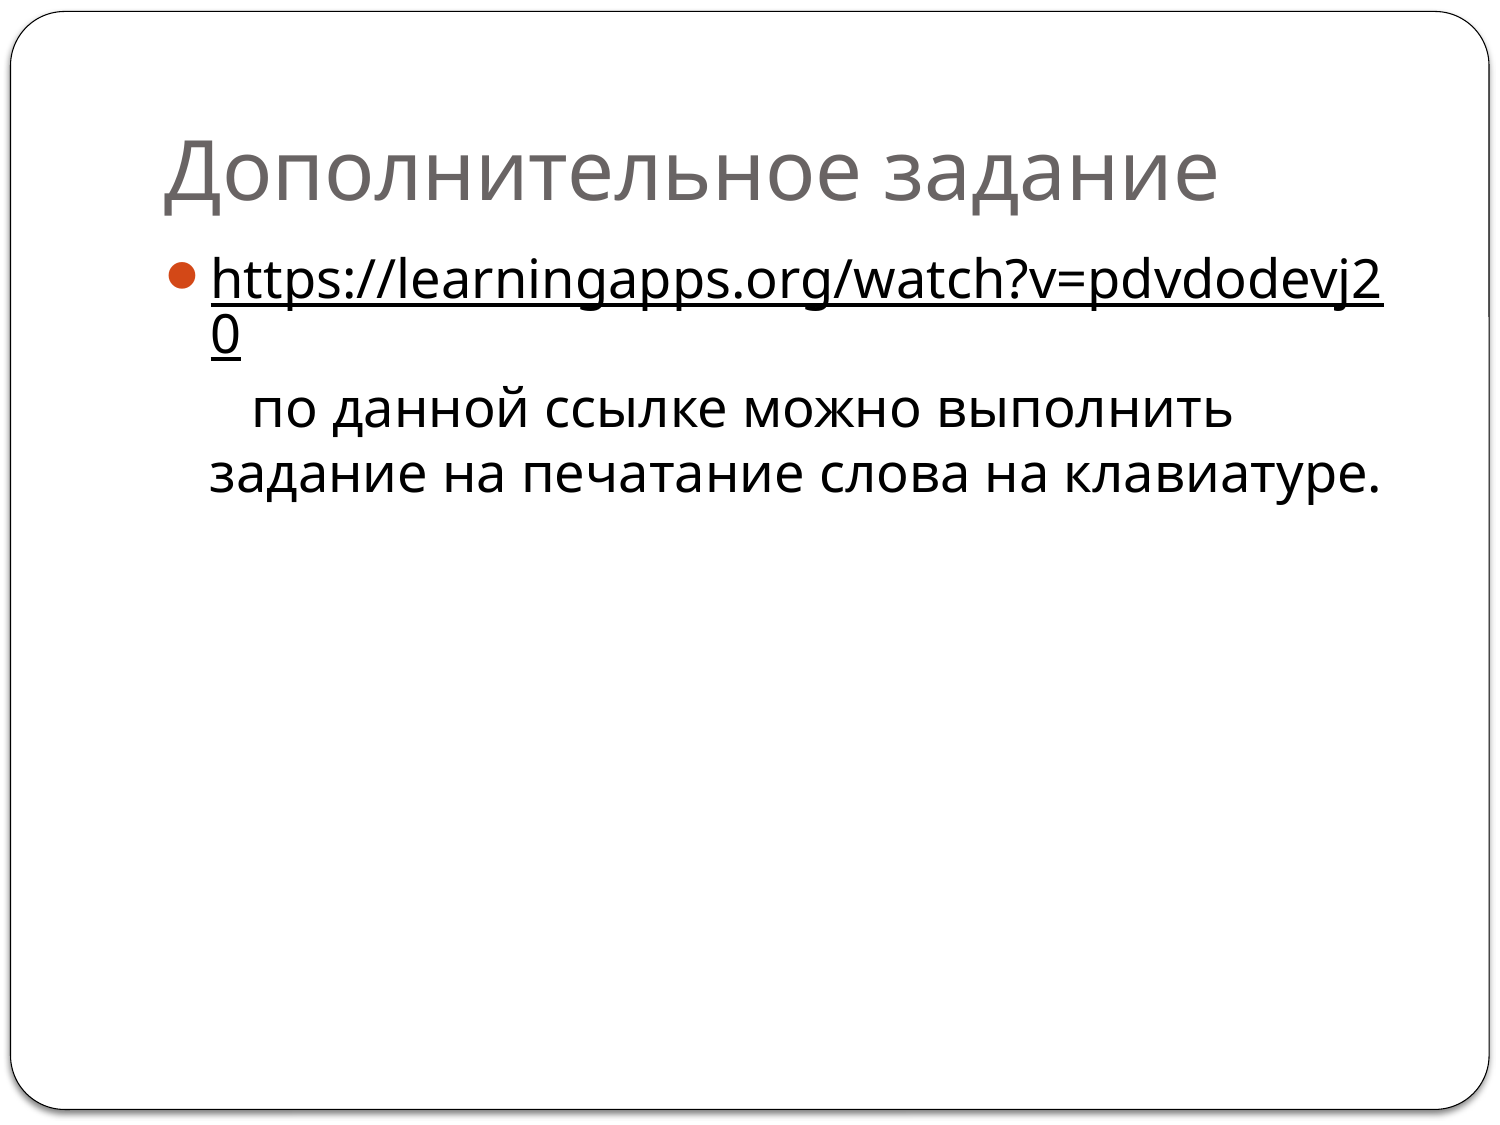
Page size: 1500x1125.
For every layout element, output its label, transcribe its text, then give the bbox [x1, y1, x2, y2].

title Дополнительное задание [150, 45, 1425, 233]
list https://learningapps.org/watch?v=pdvdodevj20 по данной ссылке можно выполнить задание на печатание слова на клавиатуре. [150, 237, 1425, 988]
